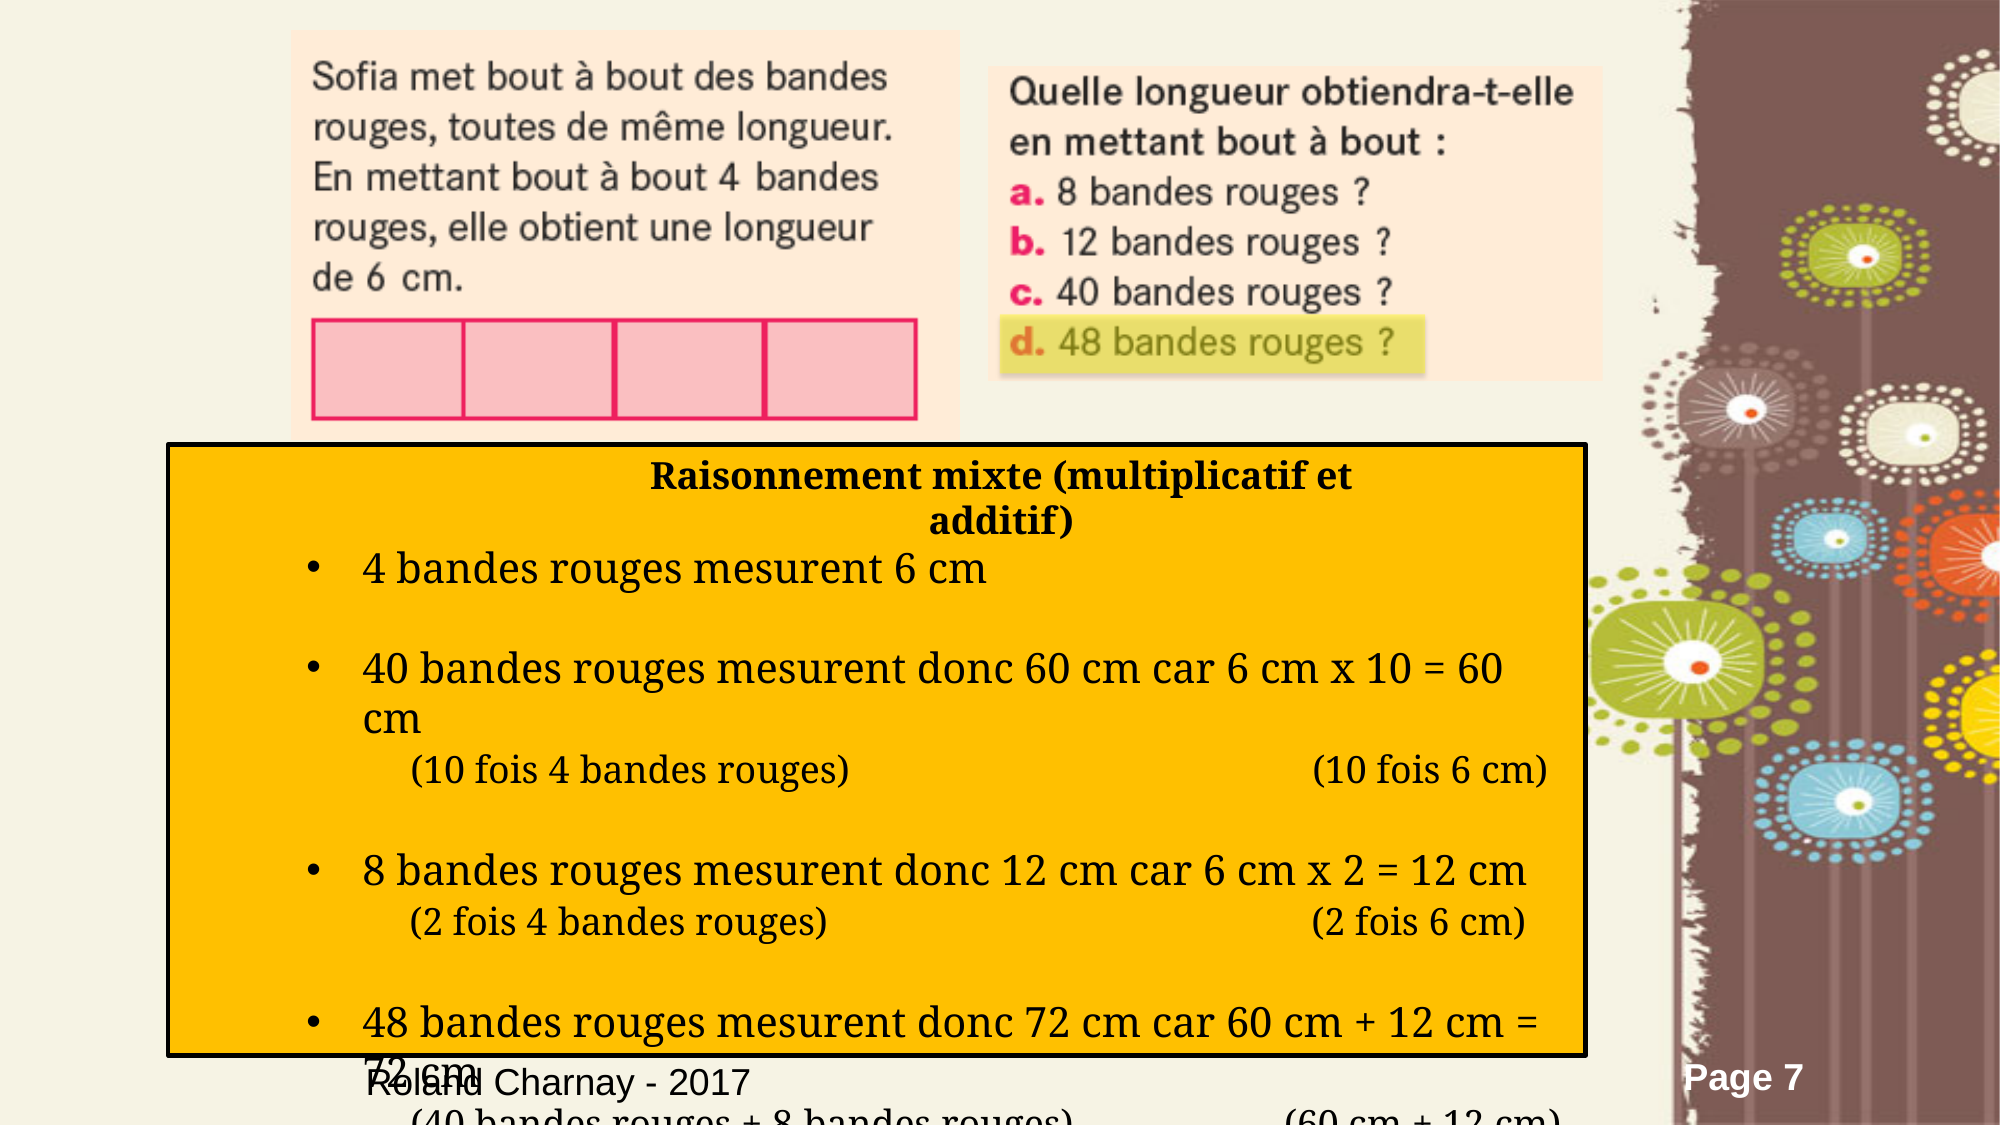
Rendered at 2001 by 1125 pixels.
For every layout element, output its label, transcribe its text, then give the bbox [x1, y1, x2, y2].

text_box 4 bandes rouges mesurent 6 cm 40 bandes rouges mesurent donc 60 cm car 6 cm x 10 = 60 cm (10 fois 4 bandes rouges) (10 fois 6 cm) 8 bandes rouges mesurent donc 12 cm car 6 cm x 2 = 12 cm (2 fois 4 bandes rouges) (2 fois 6 cm) 48 bandes rouges mesurent donc 72 cm car 60 cm + 12 cm = 72 cm (40 bandes rouges + 8 bandes rouges) (60 cm + 12 cm) [304, 539, 1569, 1125]
text_box [992, 310, 1433, 385]
picture [0, 0, 2000, 1125]
text_box [291, 30, 960, 440]
footer Roland Charnay - 2017 [363, 1055, 786, 1125]
text_box [999, 314, 1426, 374]
title Raisonnement mixte (multiplicatif et additif) [613, 449, 1388, 539]
text_box [988, 66, 1603, 381]
text_box [168, 444, 1586, 1056]
